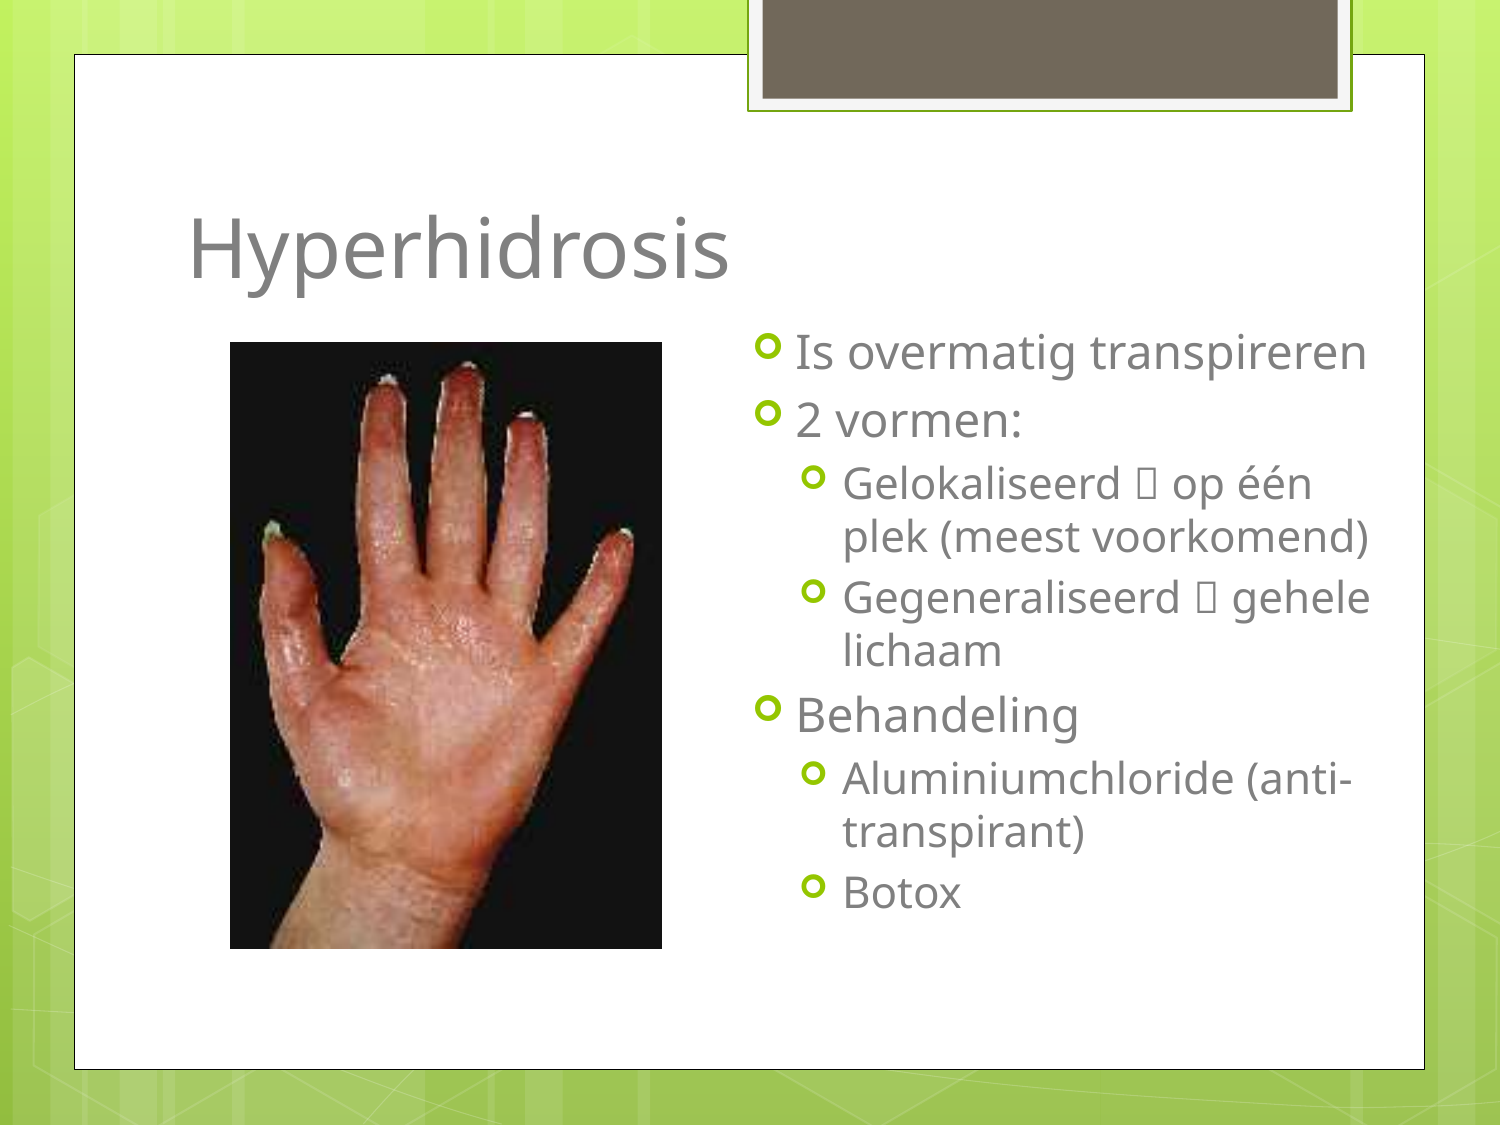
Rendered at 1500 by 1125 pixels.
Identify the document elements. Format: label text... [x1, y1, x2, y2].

picture [229, 342, 662, 949]
title Hyperhidrosis [171, 149, 1324, 303]
list Is overmatig transpireren 2 vormen: Gelokaliseerd  op één plek (meest voorkomend) Gegeneraliseerd  gehele lichaam Behandeling Aluminiumchloride (anti-transpirant) Botox [726, 314, 1388, 1012]
